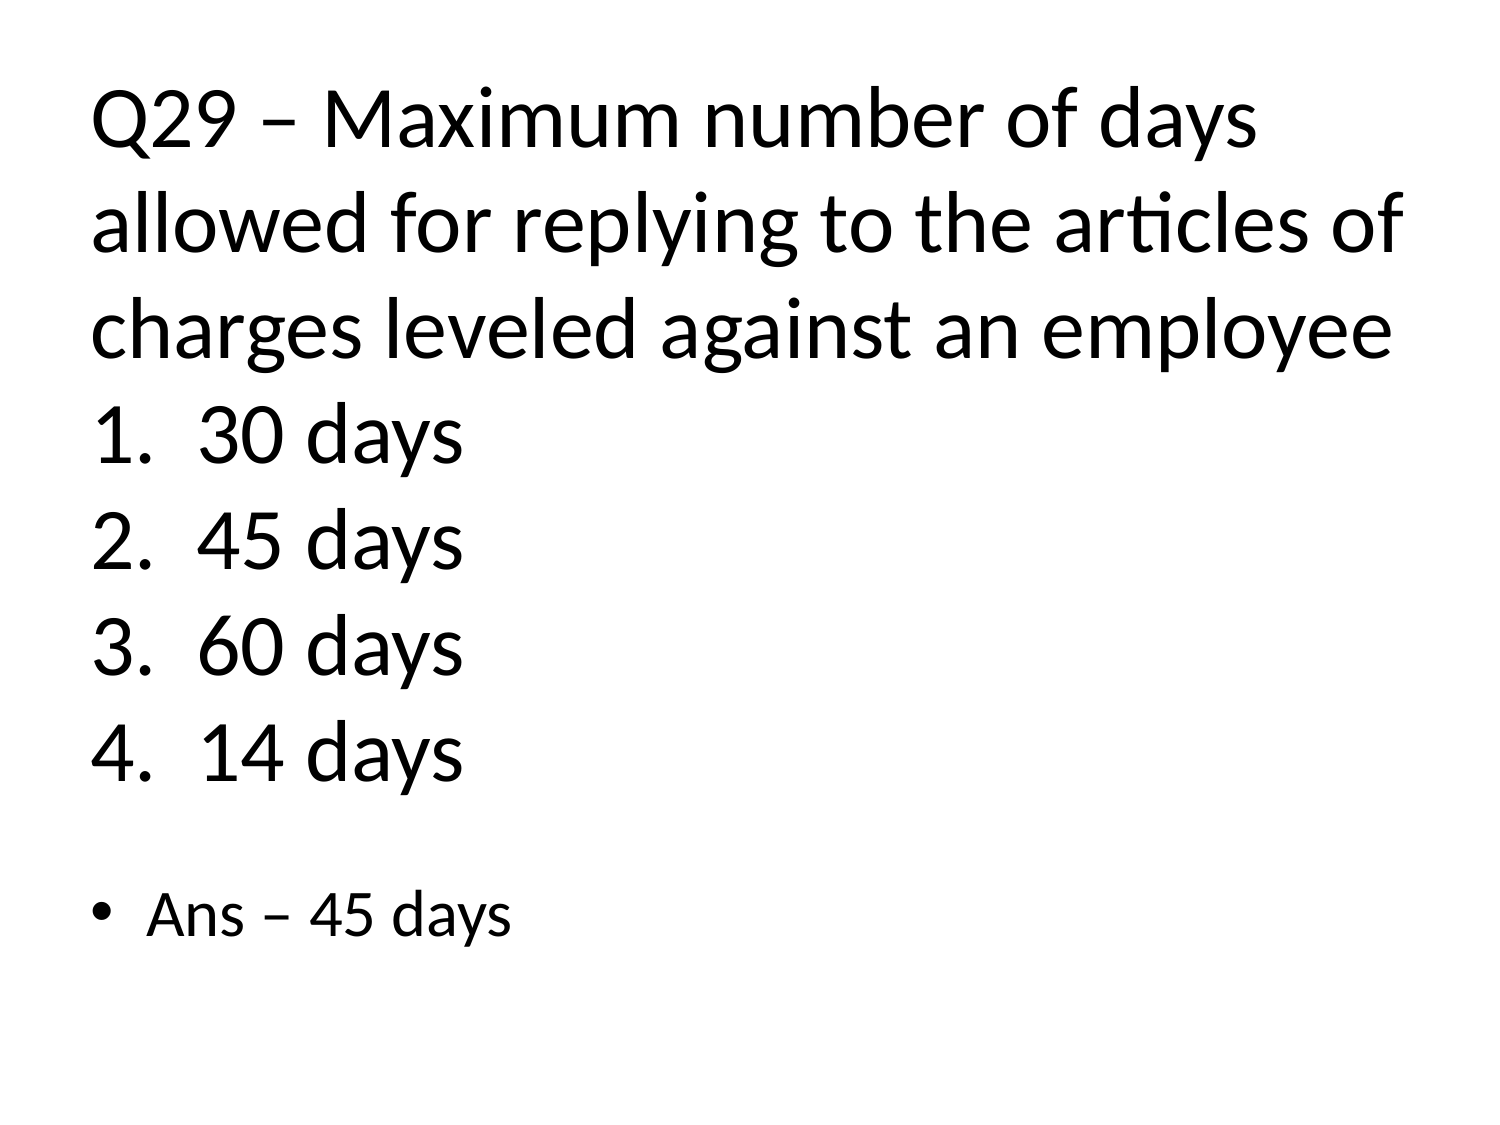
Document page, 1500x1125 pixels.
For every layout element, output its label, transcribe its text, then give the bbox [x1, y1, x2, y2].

title Q29 – Maximum number of days allowed for replying to the articles of charges leveled against an employee 1. 30 days 2. 45 days 3. 60 days 4. 14 days [75, 45, 1425, 813]
list Ans – 45 days [75, 862, 1425, 1005]
